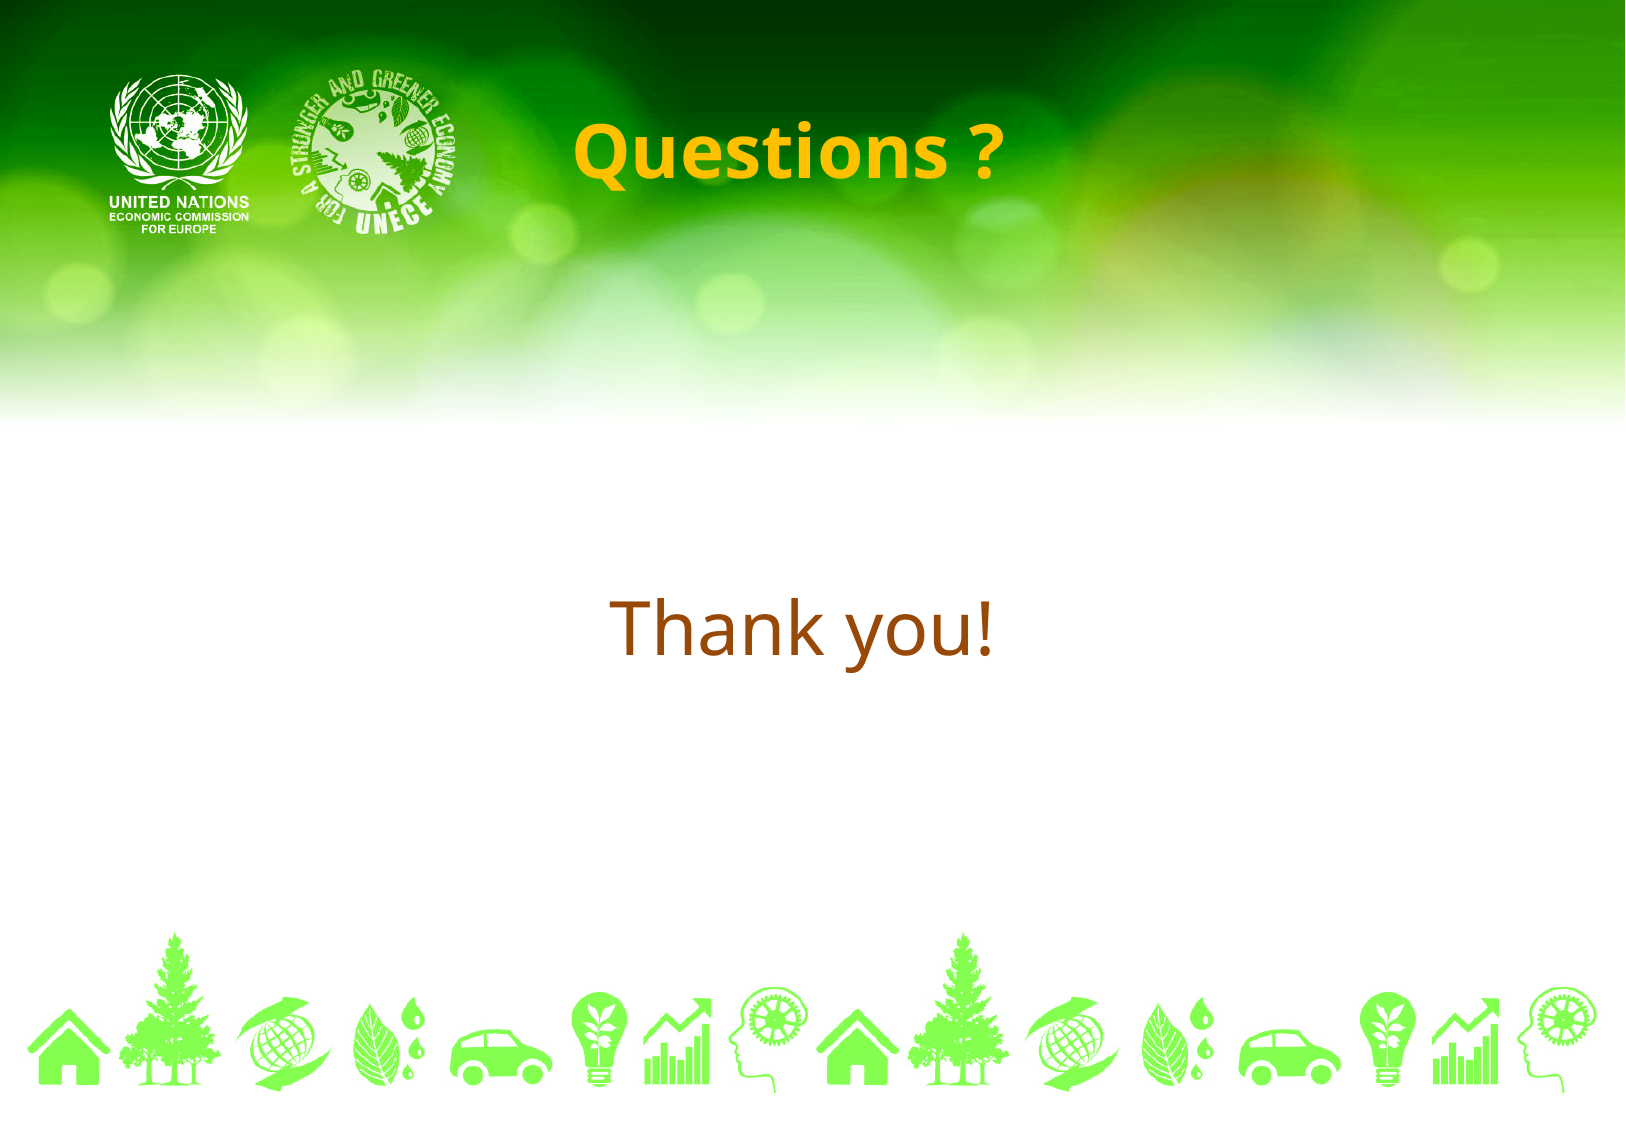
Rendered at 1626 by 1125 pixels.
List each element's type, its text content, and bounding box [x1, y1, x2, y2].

title Questions ? [517, 54, 1625, 243]
picture [0, 0, 1626, 1125]
list Thank you! [115, 290, 1510, 953]
